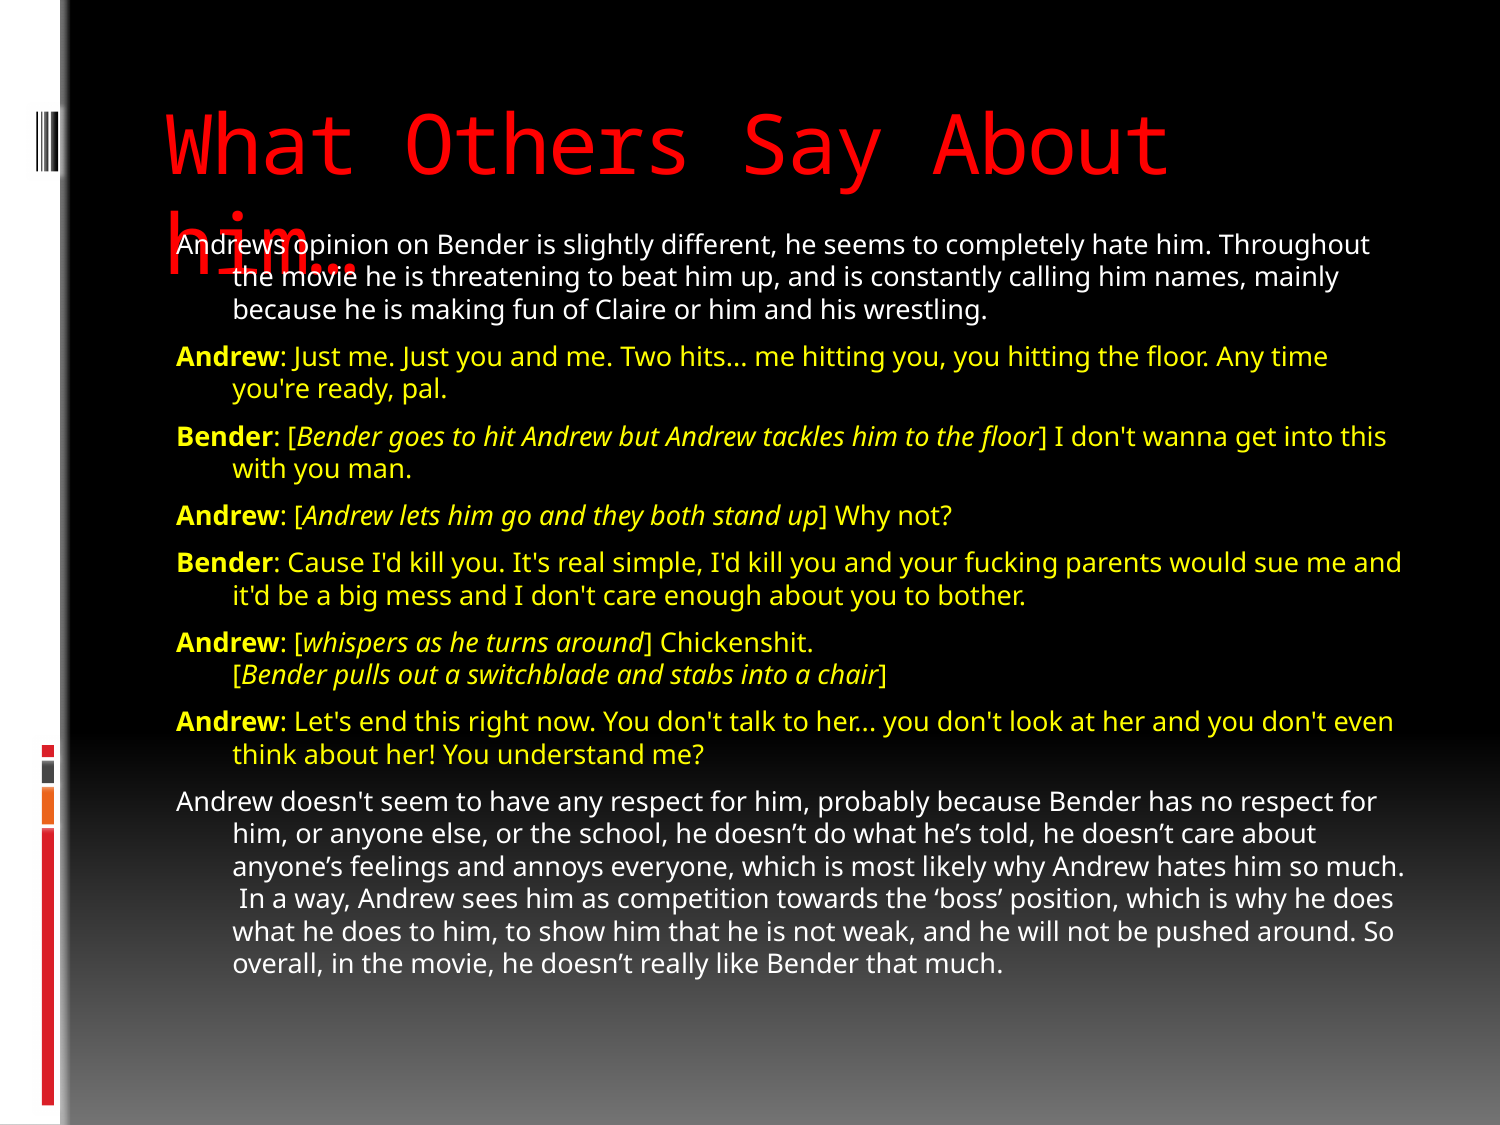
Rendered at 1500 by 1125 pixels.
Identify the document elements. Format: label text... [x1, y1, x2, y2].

title What Others Say About him… [150, 83, 1425, 219]
list Andrews opinion on Bender is slightly different, he seems to completely hate him. Throughout the movie he is threatening to beat him up, and is constantly calling him names, mainly because he is making fun of Claire or him and his wrestling. Andrew: Just me. Just you and me. Two hits... me hitting you, you hitting the floor. Any time you're ready, pal. Bender: [Bender goes to hit Andrew but Andrew tackles him to the floor] I don't wanna get into this with you man. Andrew: [Andrew lets him go and they both stand up] Why not? Bender: Cause I'd kill you. It's real simple, I'd kill you and your fucking parents would sue me and it'd be a big mess and I don't care enough about you to bother. Andrew: [whispers as he turns around] Chickenshit. [Bender pulls out a switchblade and stabs into a chair] Andrew: Let's end this right now. You don't talk to her... you don't look at her and you don't even think about her! You understand me? Andrew doesn't seem to have any respect for him, probably because Bender has no respect for him, or anyone else, or the school, he doesn’t do what he’s told, he doesn’t care about anyone’s feelings and annoys everyone, which is most likely why Andrew hates him so much. In a way, Andrew sees him as competition towards the ‘boss’ position, which is why he does what he does to him, to show him that he is not weak, and he will not be pushed around. So overall, in the movie, he doesn’t really like Bender that much. [150, 219, 1425, 988]
